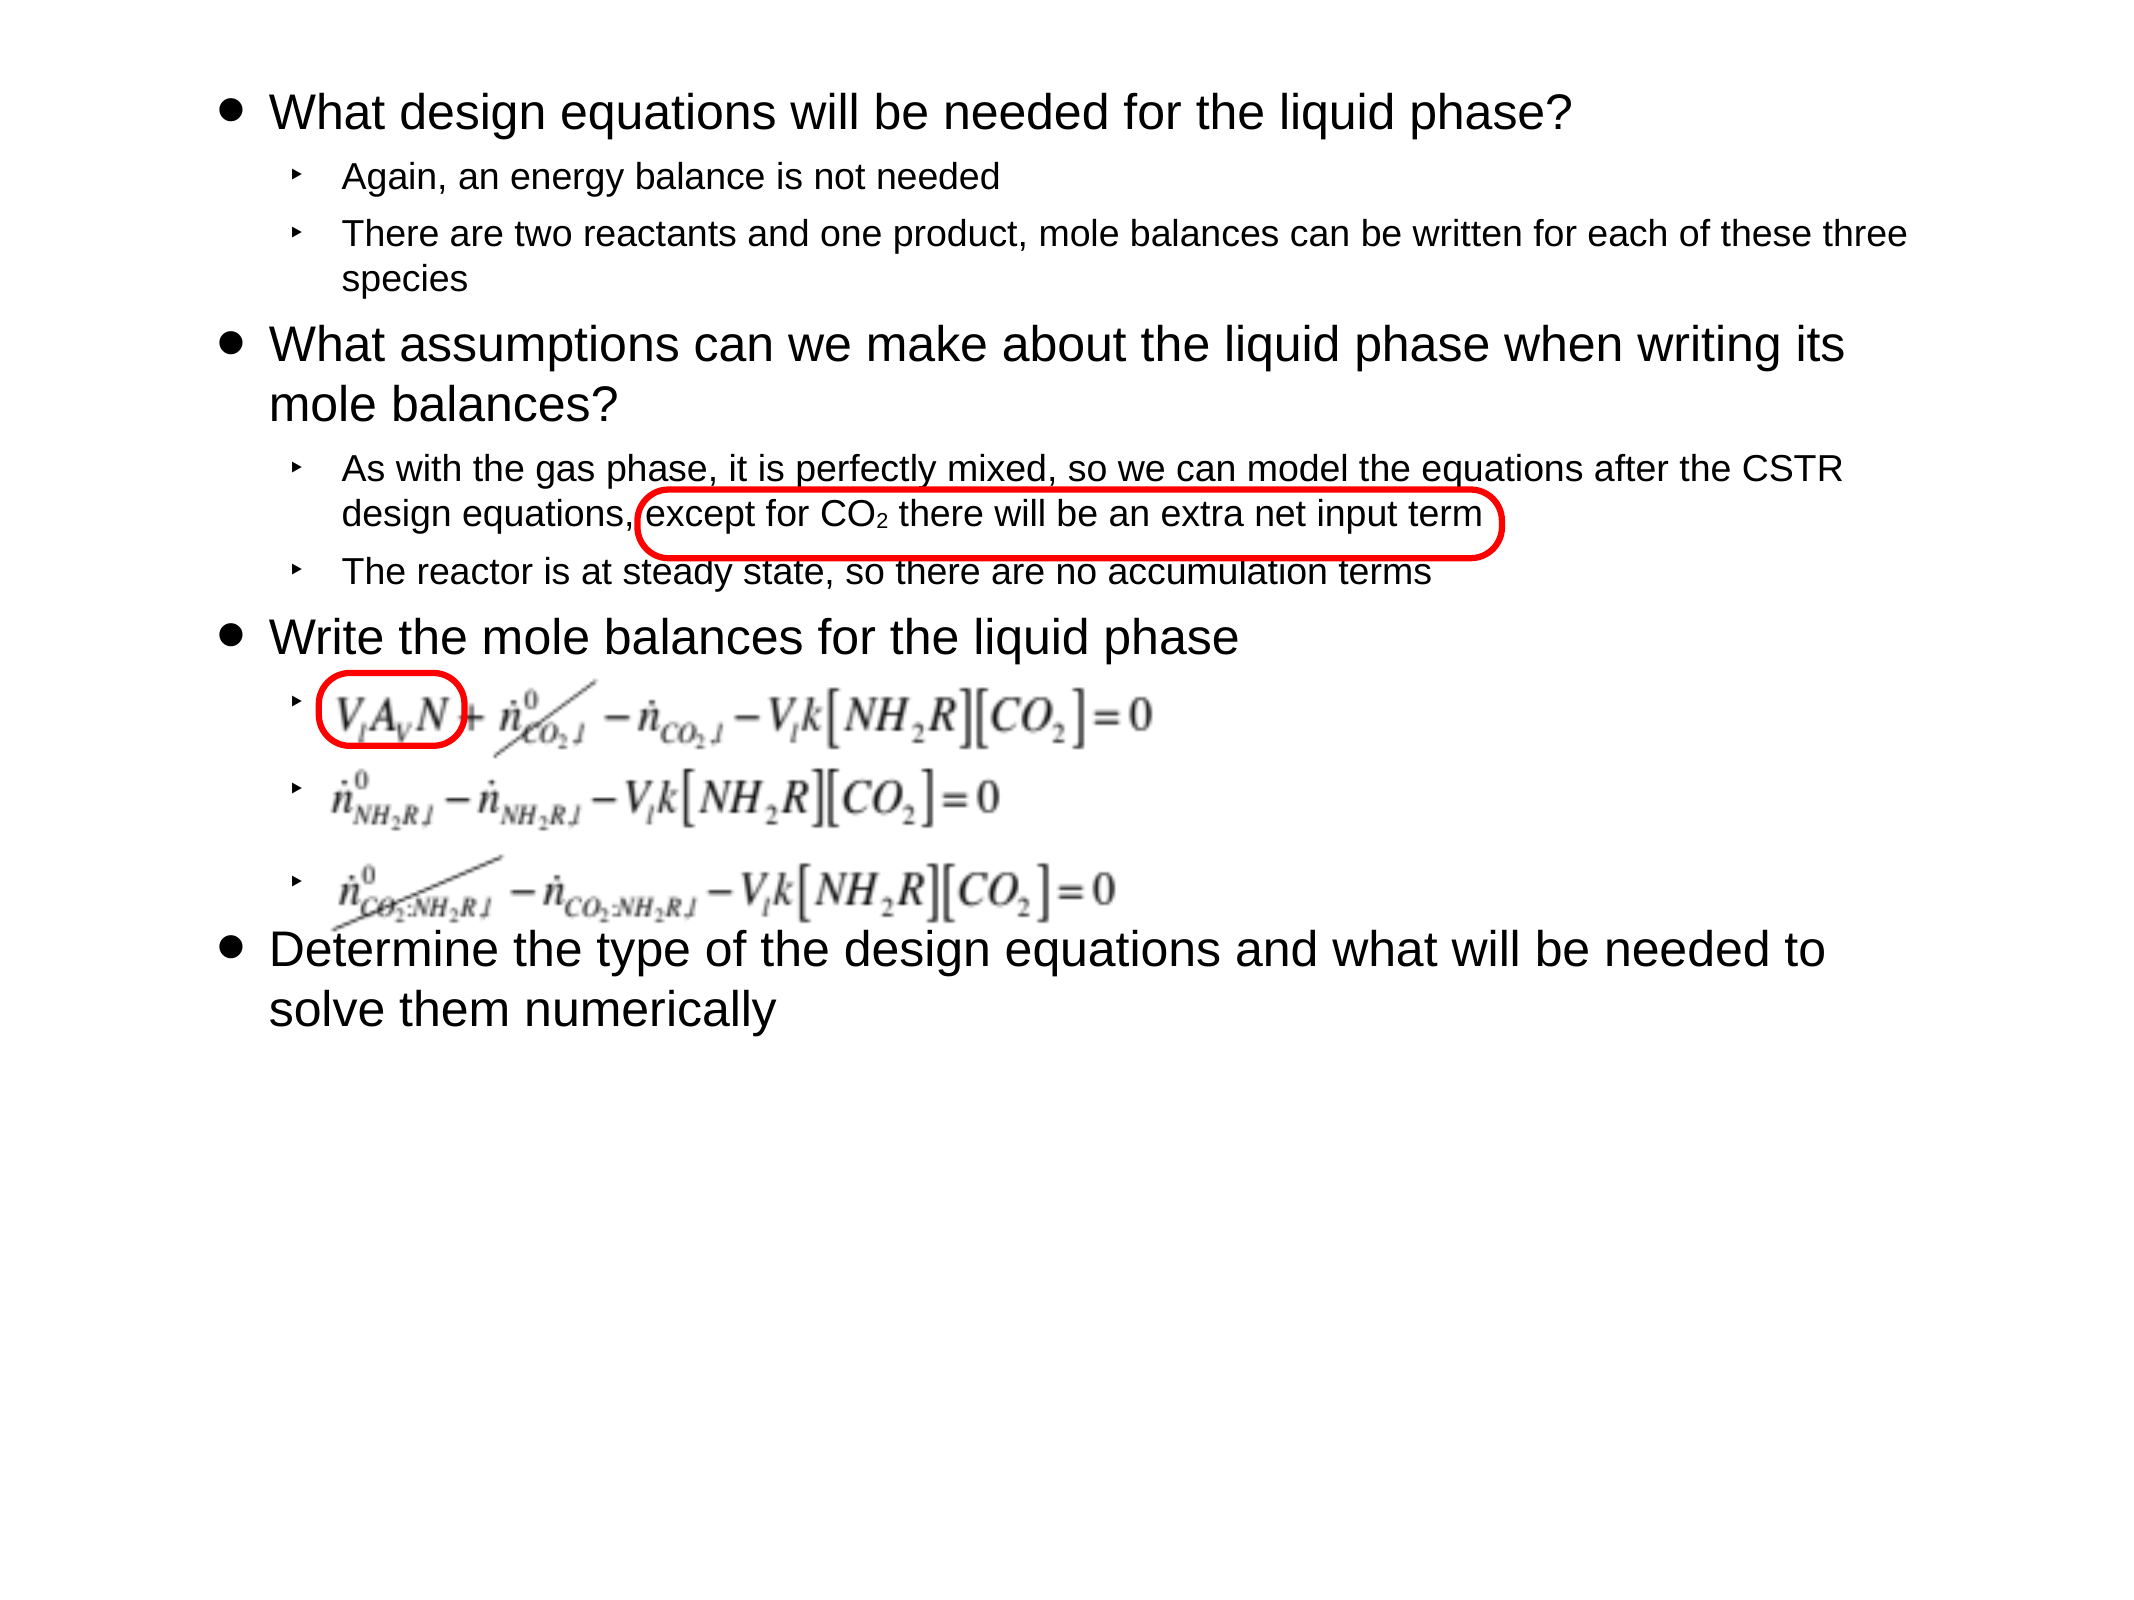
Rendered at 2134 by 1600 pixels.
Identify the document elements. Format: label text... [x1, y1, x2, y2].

picture [326, 671, 1162, 835]
text_box [318, 685, 325, 734]
picture [326, 847, 1119, 936]
text_box [637, 489, 1503, 559]
list What design equations will be needed for the liquid phase? Again, an energy balance is not needed There are two reactants and one product, mole balances can be written for each of these three species What assumptions can we make about the liquid phase when writing its mole balances? As with the gas phase, it is perfectly mixed, so we can model the equations after the CSTR design equations, except for CO2 there will be an extra net input term The reactor is at steady state, so there are no accumulation terms Write the mole balances for the liquid phase Determine the type of the design equations and what will be needed to solve them numerically [208, 70, 1925, 1478]
